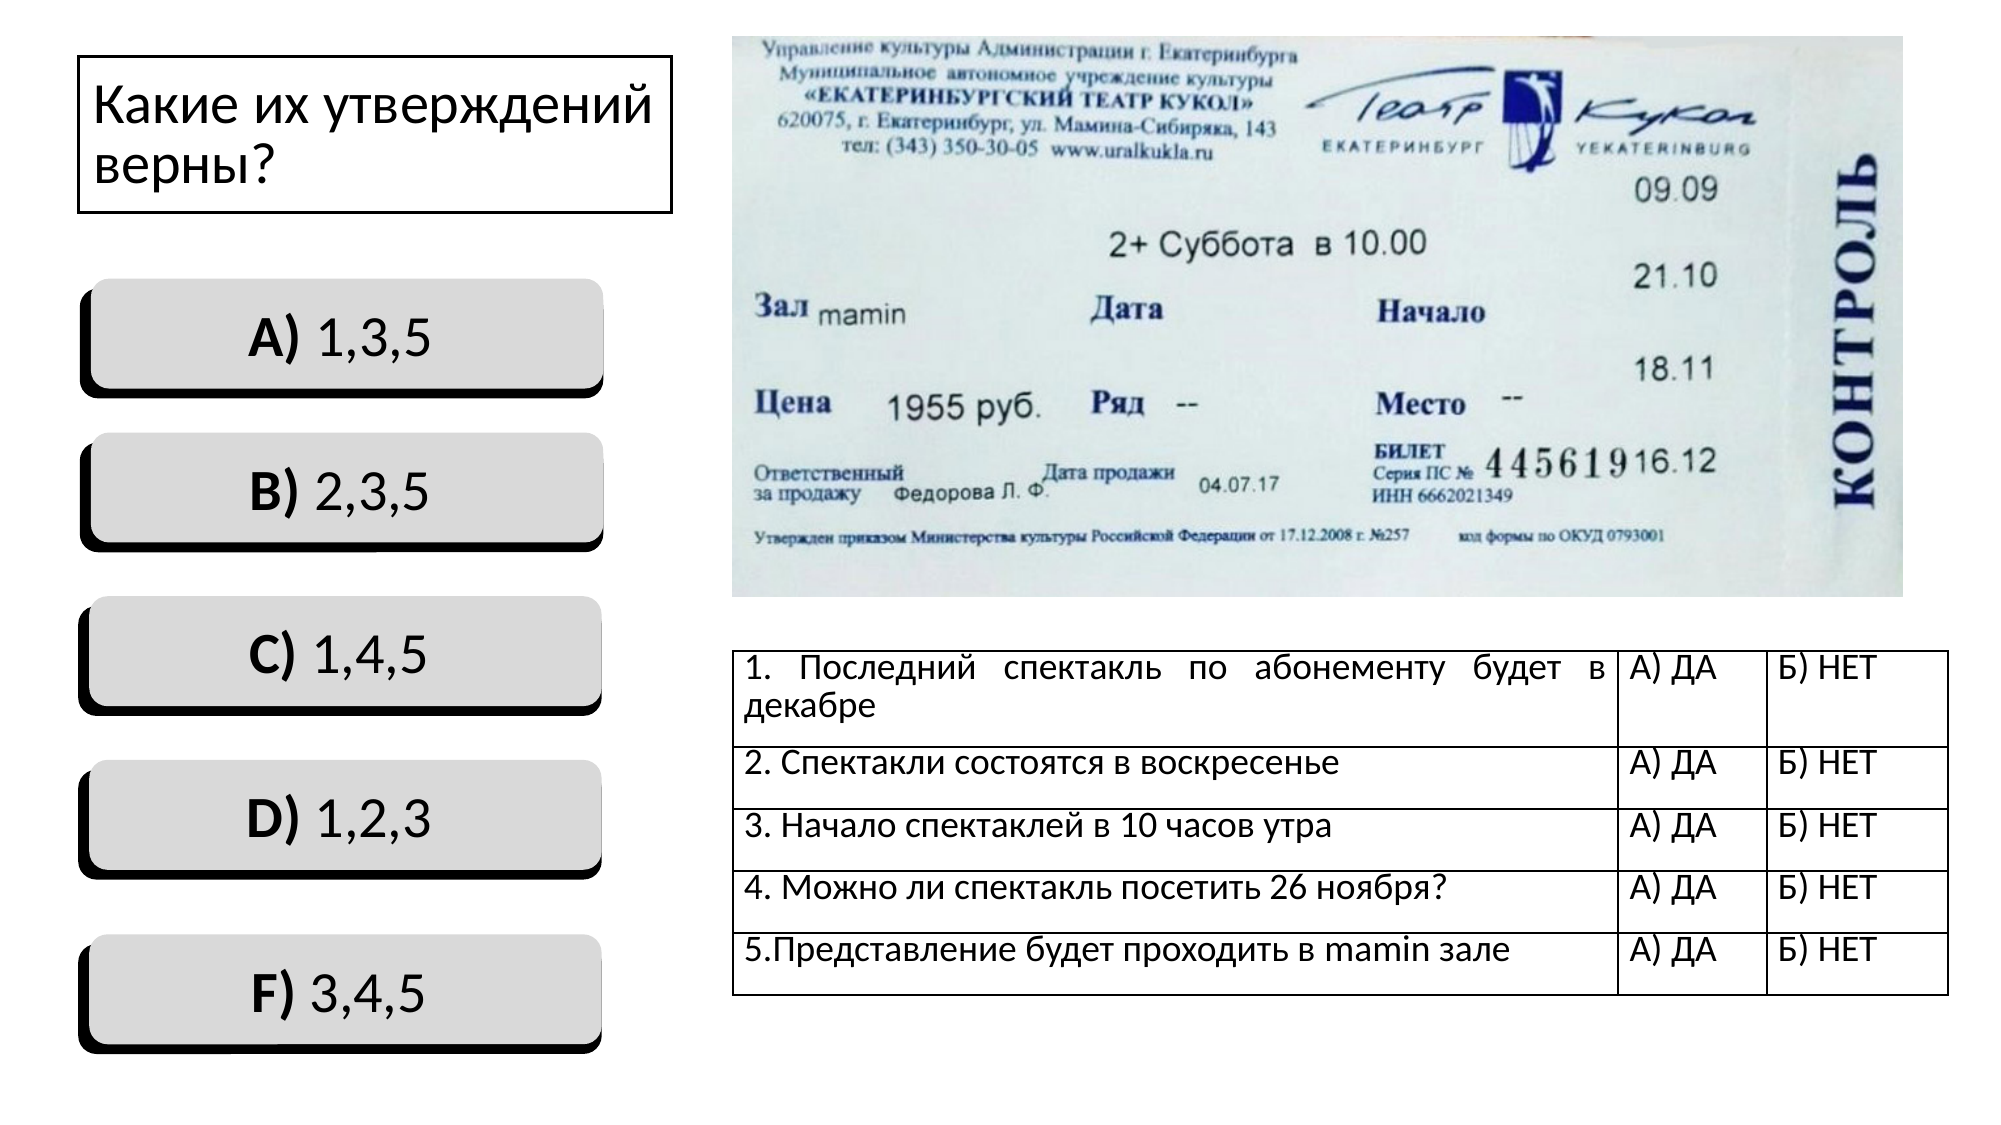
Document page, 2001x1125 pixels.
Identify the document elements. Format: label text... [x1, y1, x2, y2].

table_cell Б) НЕТ [1768, 934, 1947, 994]
list Какие их утверждений верны? [78, 88, 929, 1069]
table_cell 4. Можно ли спектакль посетить 26 ноября? [734, 872, 1617, 932]
table_cell А) ДА [1619, 872, 1766, 932]
picture [732, 36, 1903, 597]
text_box [78, 288, 605, 400]
text_box [442, 1032, 603, 1056]
text_box [77, 769, 231, 881]
text_box [78, 442, 605, 554]
text_box F) 3,4,5 [236, 946, 442, 1102]
text_box [77, 606, 234, 717]
text_box D) 1,2,3 [231, 771, 447, 927]
table_cell А) ДА [1619, 934, 1766, 994]
text_box [77, 55, 673, 213]
text_box [77, 944, 236, 1056]
text_box B) 2,3,5 [234, 444, 447, 530]
table_cell Б) НЕТ [1768, 810, 1947, 870]
table_cell А) ДА [1619, 810, 1766, 870]
text_box [88, 595, 603, 708]
table_cell А) ДА [1619, 748, 1766, 808]
table_header А) ДА [1619, 652, 1766, 746]
text_box C) 1,4,5 [234, 608, 444, 763]
table_header Б) НЕТ [1768, 652, 1947, 746]
table_cell Б) НЕТ [1768, 748, 1947, 808]
text_box [89, 431, 605, 544]
text_box [444, 693, 603, 717]
text_box А) 1,3,5 [233, 290, 448, 376]
text_box [447, 857, 603, 881]
text_box [88, 933, 603, 1046]
text_box [88, 758, 603, 871]
table_cell 5.Представление будет проходить в mamin зале [734, 934, 1617, 994]
table_cell 2. Спектакли состоятся в воскресенье [734, 748, 1617, 808]
table_cell 3. Начало спектаклей в 10 часов утра [734, 810, 1617, 870]
text_box [89, 277, 605, 390]
table_header 1. Последний спектакль по абонементу будет в декабре [734, 652, 1617, 746]
table_cell Б) НЕТ [1768, 872, 1947, 932]
